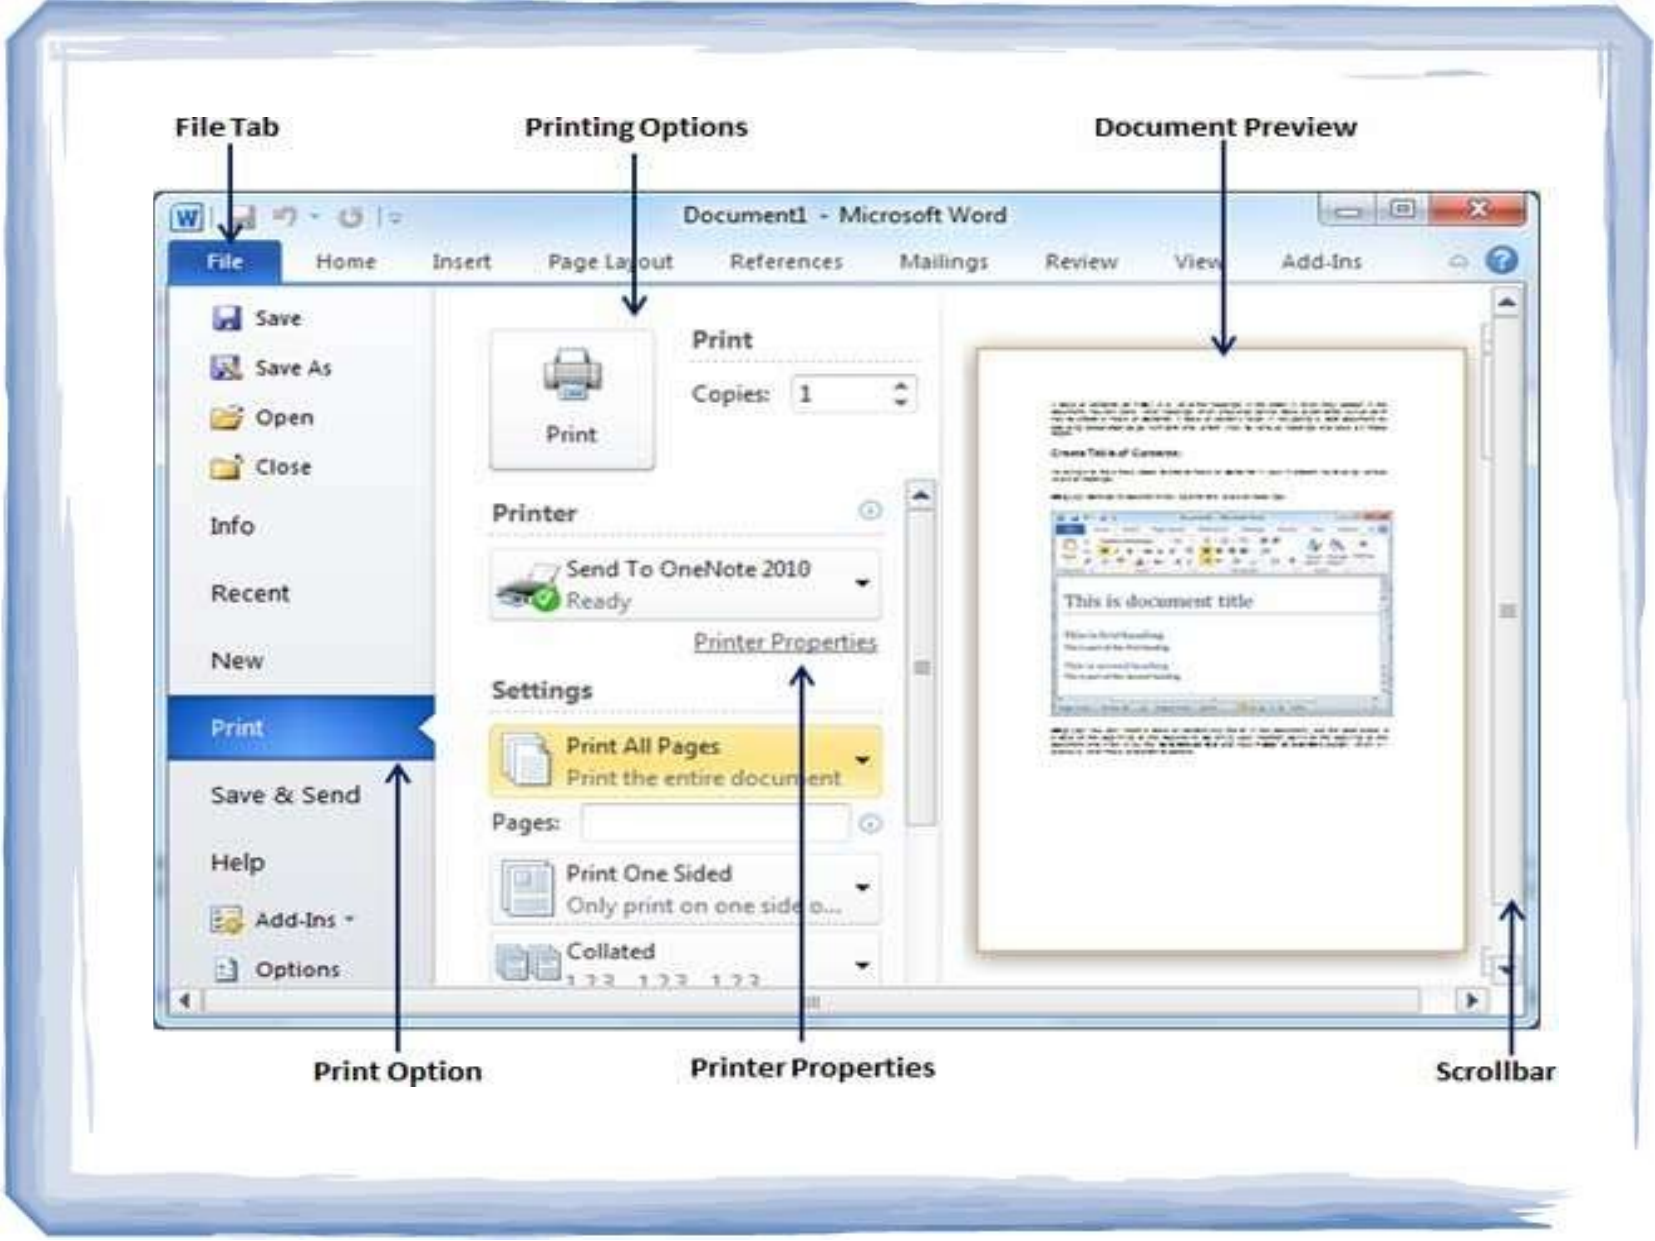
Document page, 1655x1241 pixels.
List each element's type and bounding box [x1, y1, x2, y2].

text_box [153, 117, 1559, 1087]
picture [0, 0, 1654, 1240]
